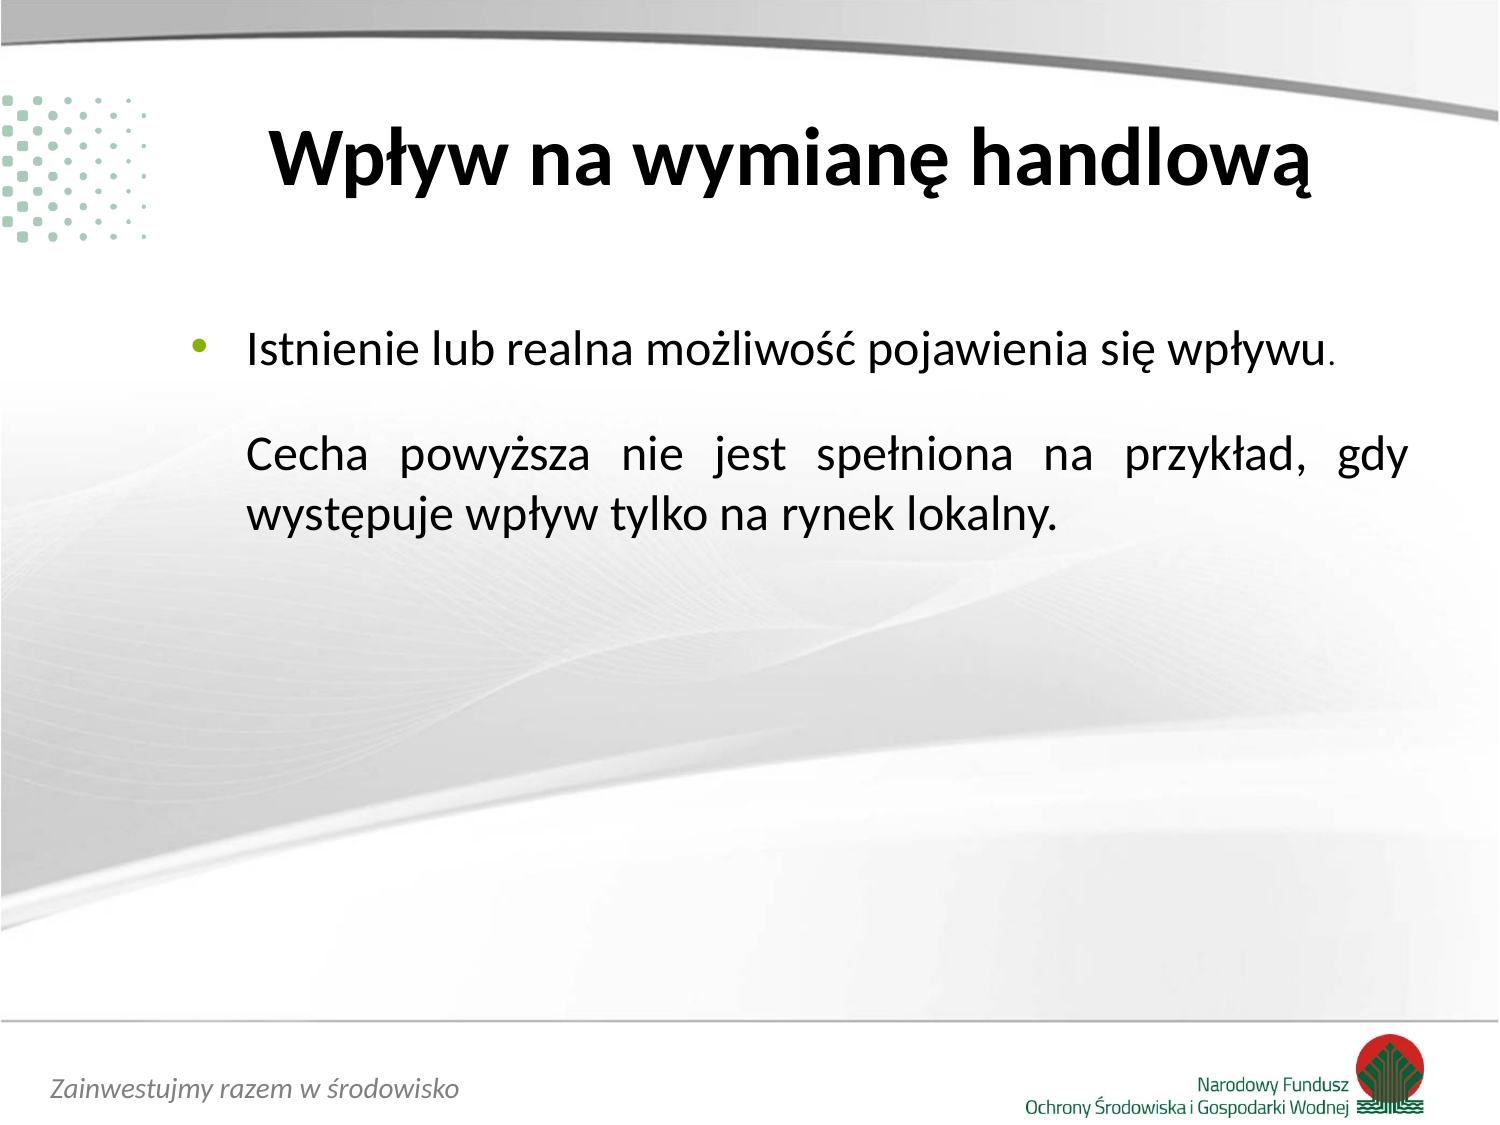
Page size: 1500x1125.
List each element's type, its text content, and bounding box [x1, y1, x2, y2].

picture [0, 0, 1499, 1023]
text_box Istnienie lub realna możliwość pojawienia się wpływu. Cecha powyższa nie jest spełniona na przykład, gdy występuje wpływ tylko na rynek lokalny. [175, 262, 1425, 1005]
picture [1026, 1034, 1424, 1118]
text_box Wpływ na wymianę handlową [175, 58, 1425, 246]
